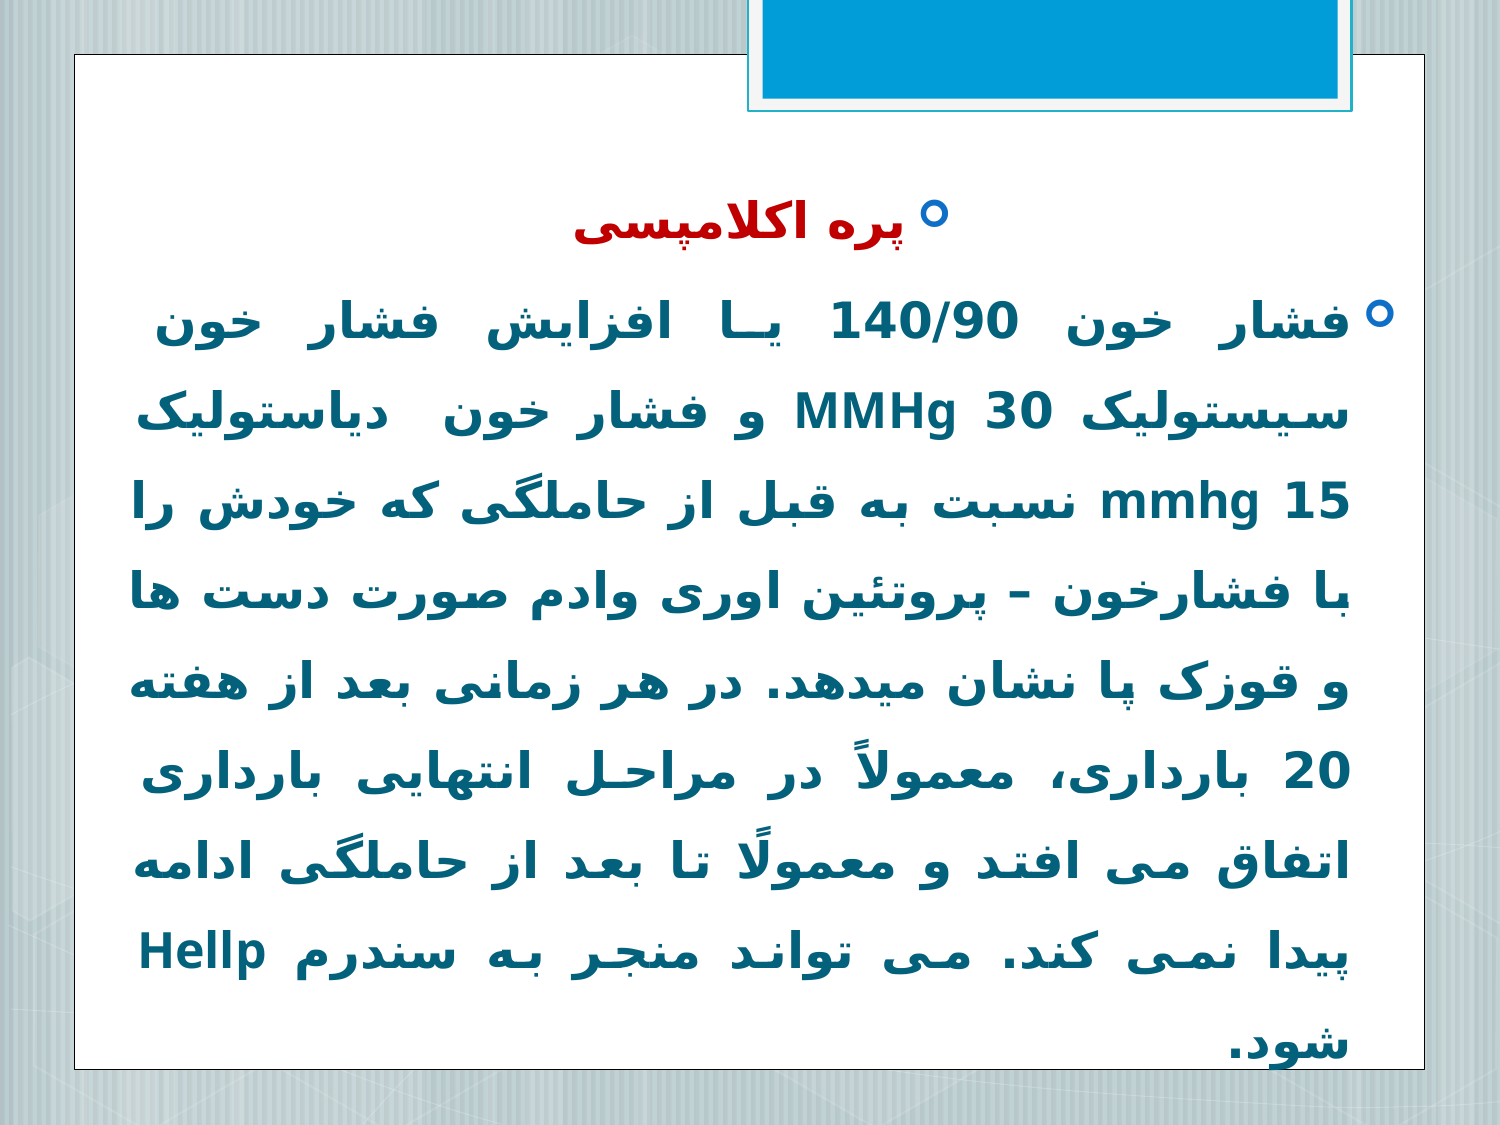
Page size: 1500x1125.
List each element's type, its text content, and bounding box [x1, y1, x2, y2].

list پره اکلامپسی فشار خون 140/90 یا افزایش فشار خون سیستولیک 30 MMHg و فشار خون دیاستولیک 15 mmhg نسبت به قبل از حاملگی که خودش را با فشارخون – پروتئین اوری وادم صورت دست ها و قوزک پا نشان میدهد. در هر زمانی بعد از هفته 20 بارداری، معمولاً در مراحل انتهایی بارداری اتفاق می افتد و معمولًا تا بعد از حاملگی ادامه پیدا نمی کند. می تواند منجر به سندرم Hellp شود. [112, 180, 1424, 1035]
